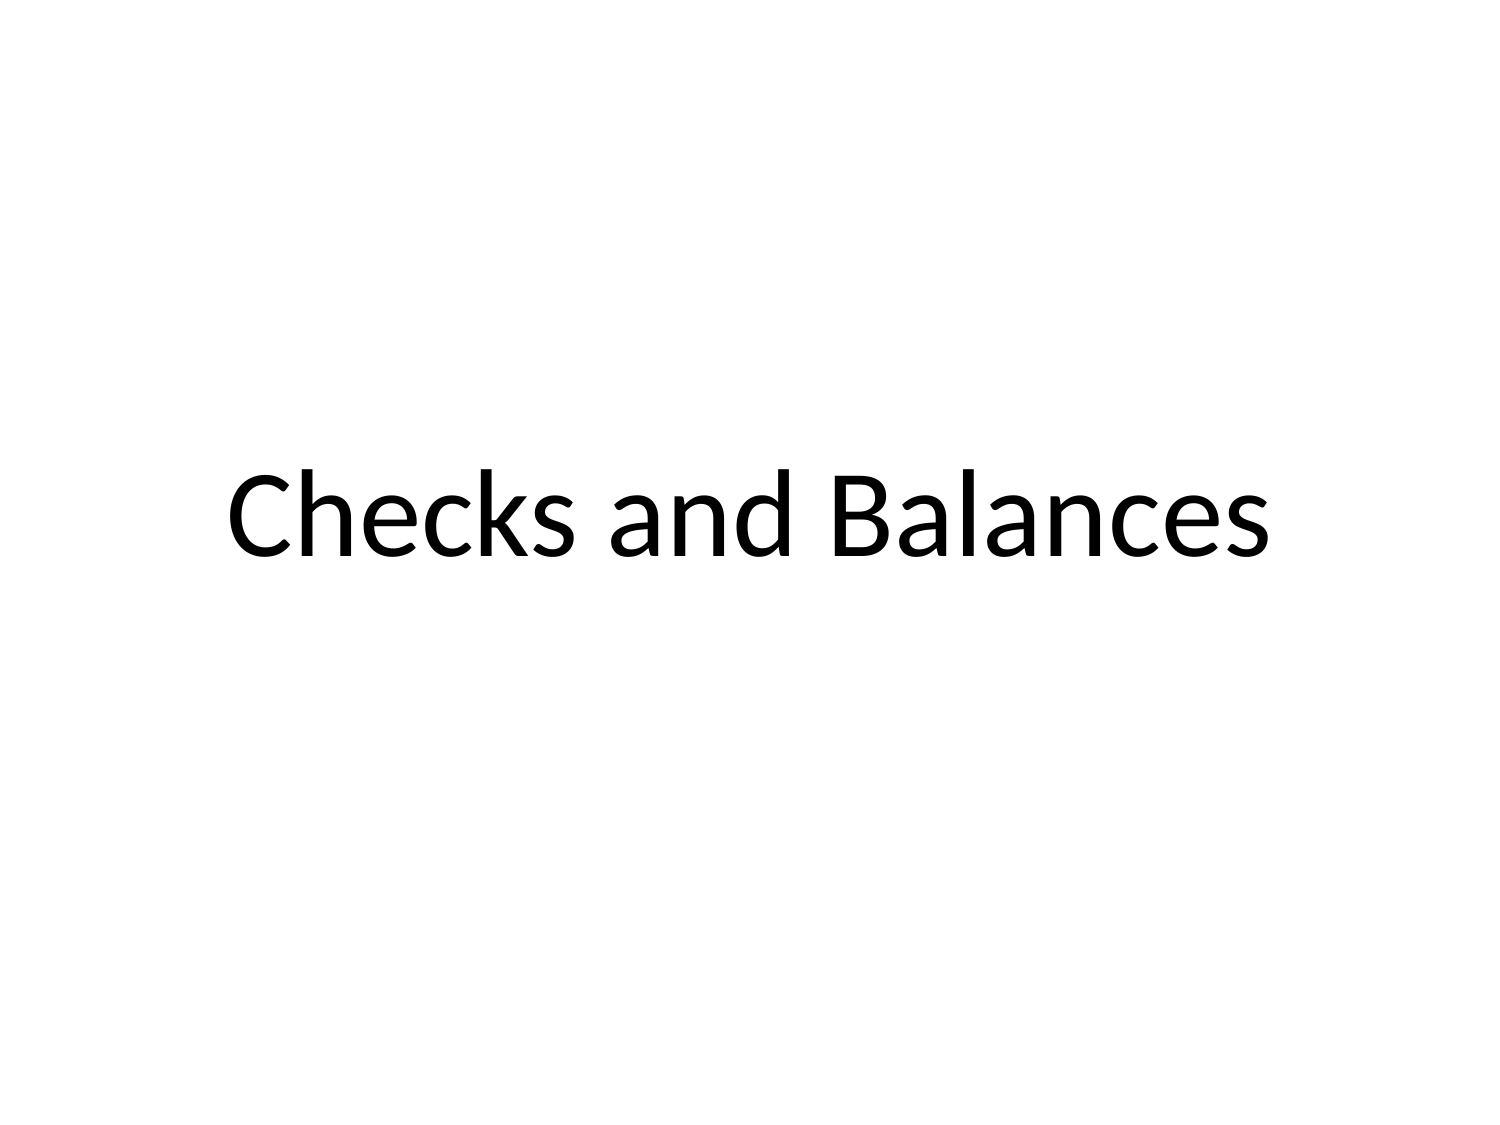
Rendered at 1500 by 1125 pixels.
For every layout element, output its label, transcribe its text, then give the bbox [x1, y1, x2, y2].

title Checks and Balances [75, 102, 1425, 911]
